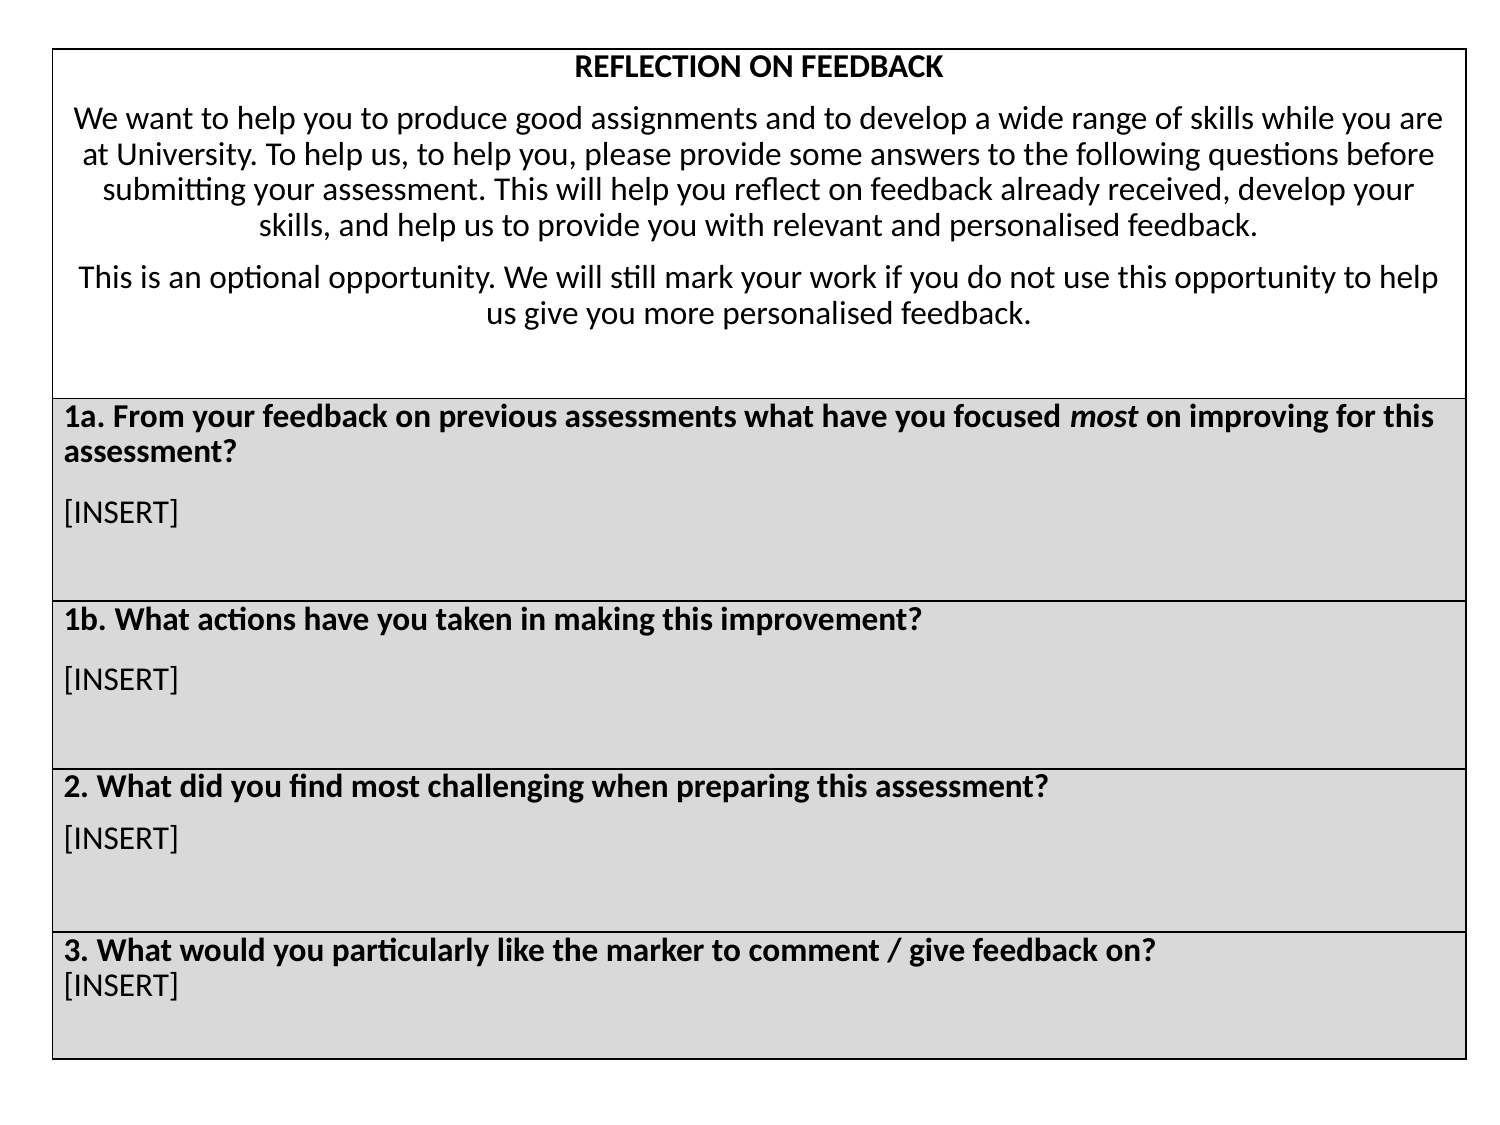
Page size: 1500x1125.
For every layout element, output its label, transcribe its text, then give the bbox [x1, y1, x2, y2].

table_cell 1b. What actions have you taken in making this improvement? [INSERT] [53, 602, 1465, 768]
table_header REFLECTION ON FEEDBACK We want to help you to produce good assignments and to develop a wide range of skills while you are at University. To help us, to help you, please provide some answers to the following questions before submitting your assessment. This will help you reflect on feedback already received, develop your skills, and help us to provide you with relevant and personalised feedback. This is an optional opportunity. We will still mark your work if you do not use this opportunity to help us give you more personalised feedback. [53, 50, 1465, 398]
table_cell 2. What did you find most challenging when preparing this assessment? [INSERT] [53, 770, 1465, 931]
table_cell 1a. From your feedback on previous assessments what have you focused most on improving for this assessment? [INSERT] [53, 399, 1465, 600]
table_cell 3. What would you particularly like the marker to comment / give feedback on? [INSERT] [53, 933, 1465, 1058]
